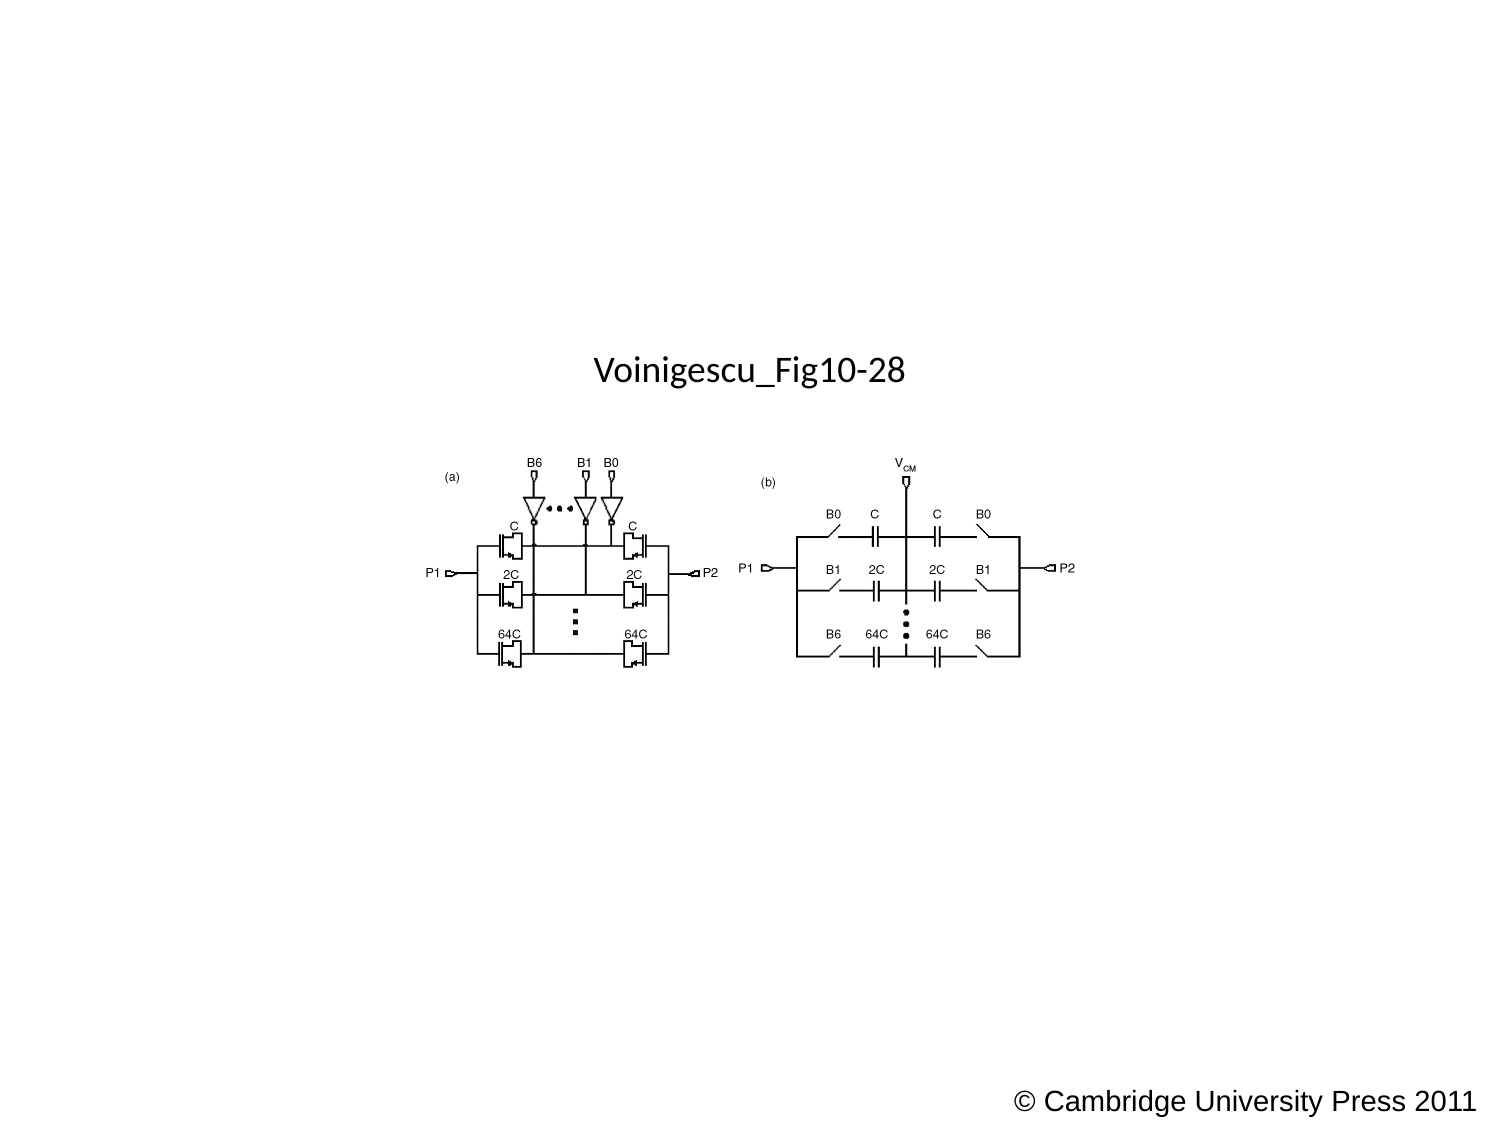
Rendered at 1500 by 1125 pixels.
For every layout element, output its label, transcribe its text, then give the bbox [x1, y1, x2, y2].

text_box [424, 337, 1075, 669]
text_box © Cambridge University Press 2011 [907, 1074, 1493, 1125]
